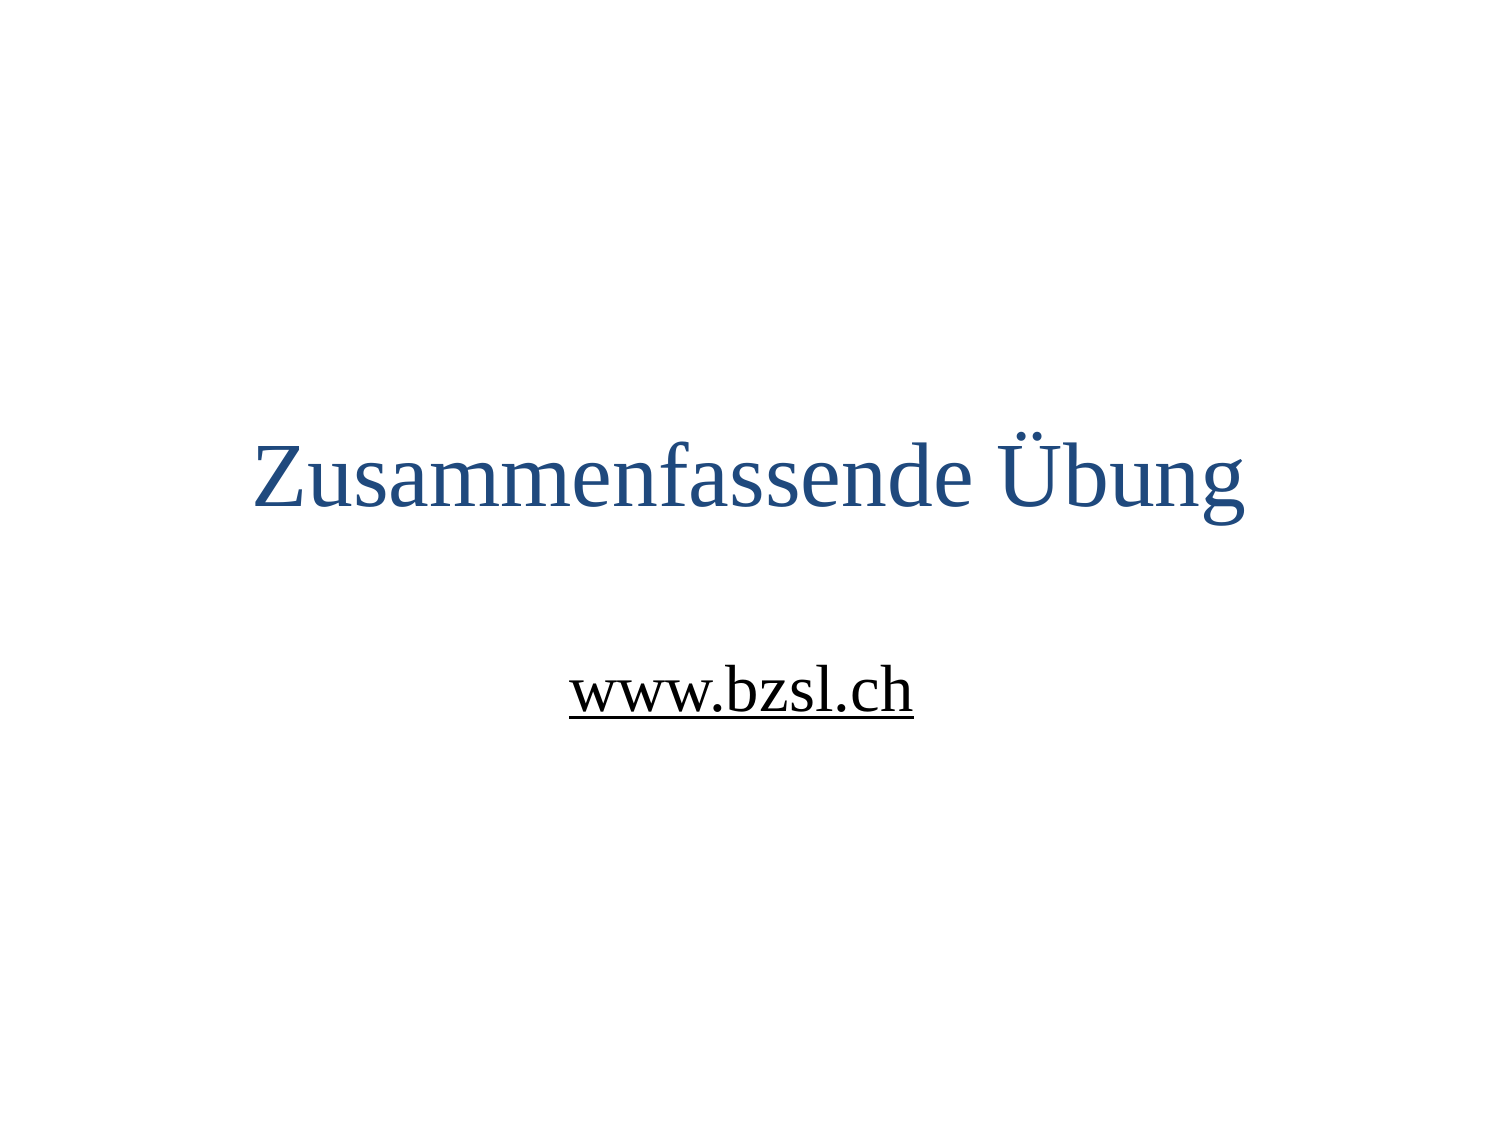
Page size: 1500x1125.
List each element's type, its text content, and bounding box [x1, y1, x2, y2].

subtitle www.bzsl.ch [224, 637, 1276, 926]
title Zusammenfassende Übung [112, 349, 1388, 591]
